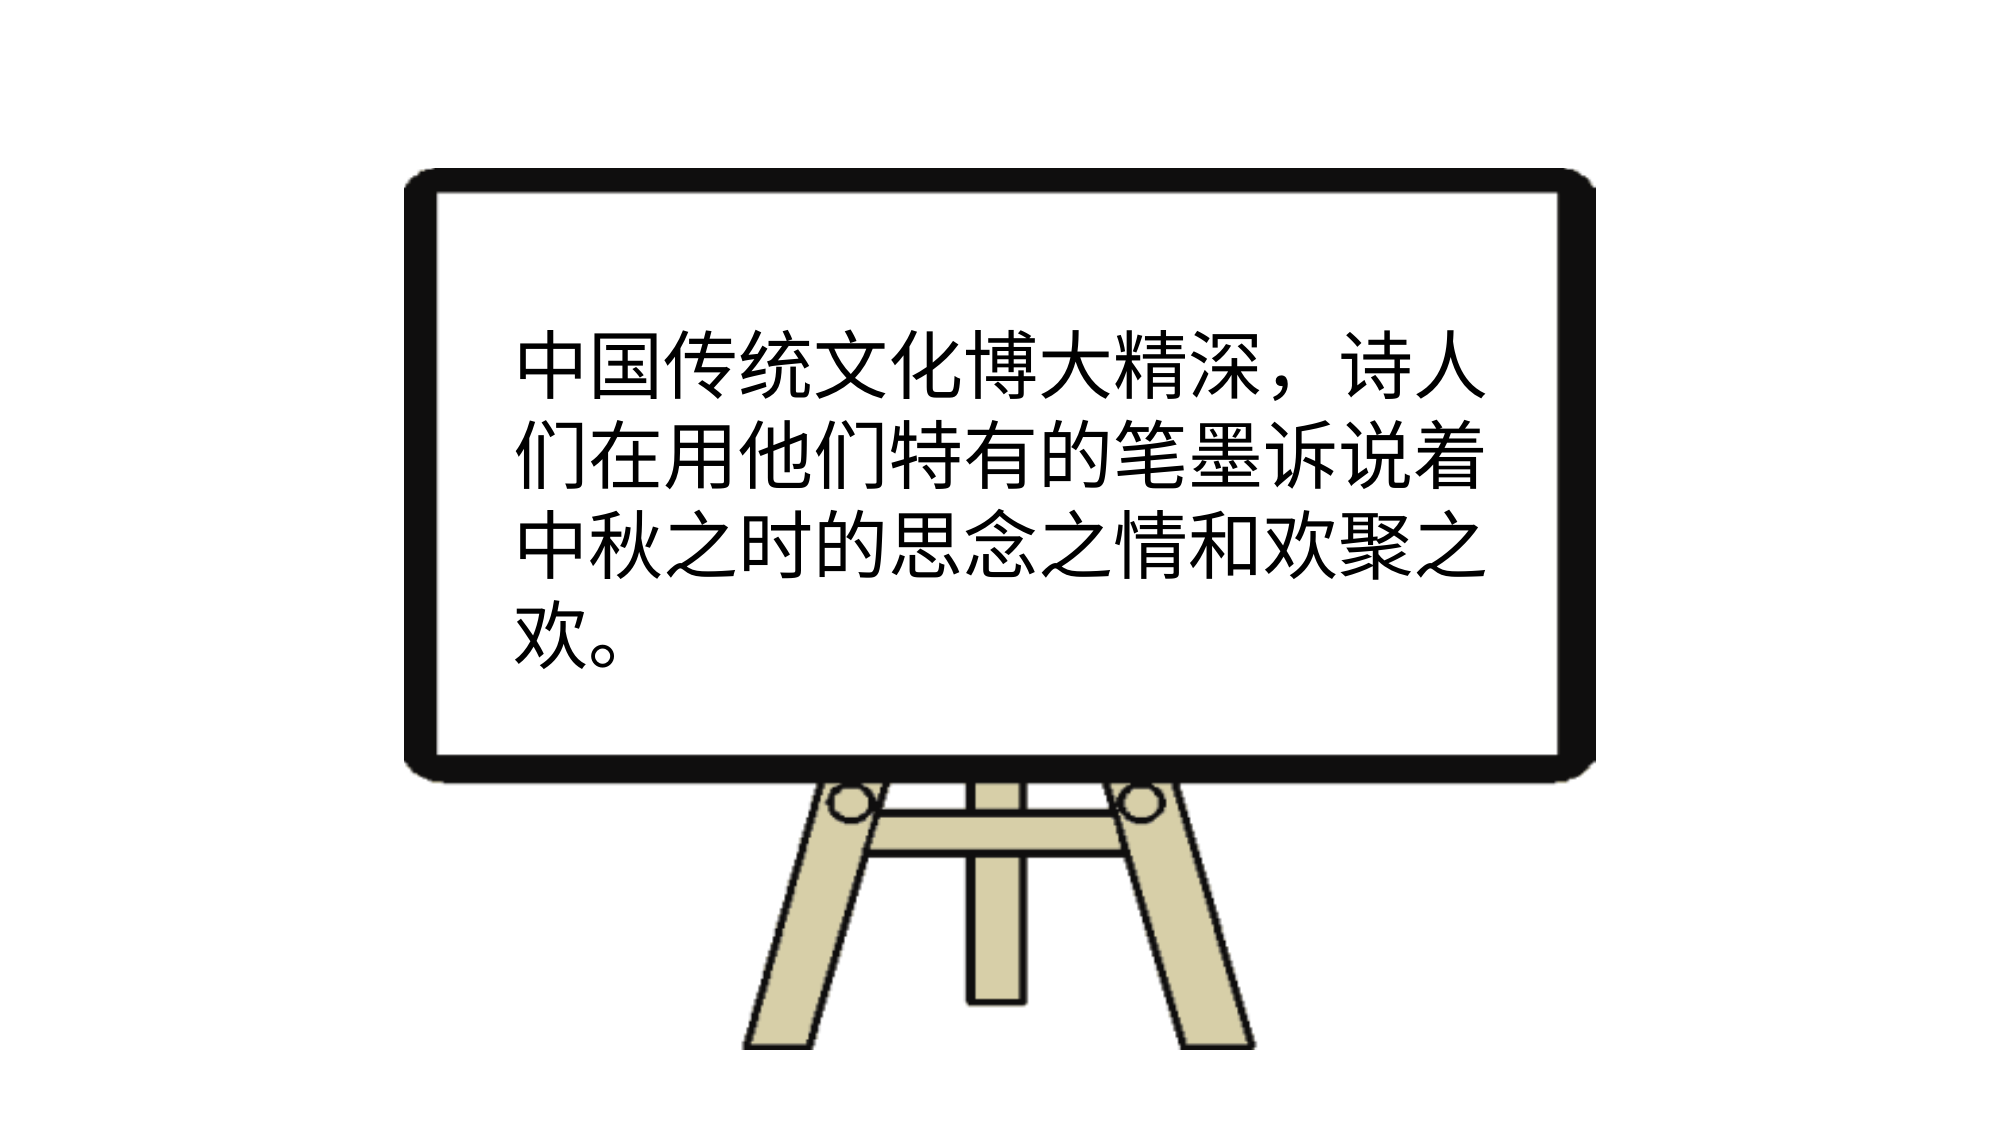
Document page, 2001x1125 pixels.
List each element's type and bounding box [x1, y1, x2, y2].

picture [404, 168, 1596, 1050]
